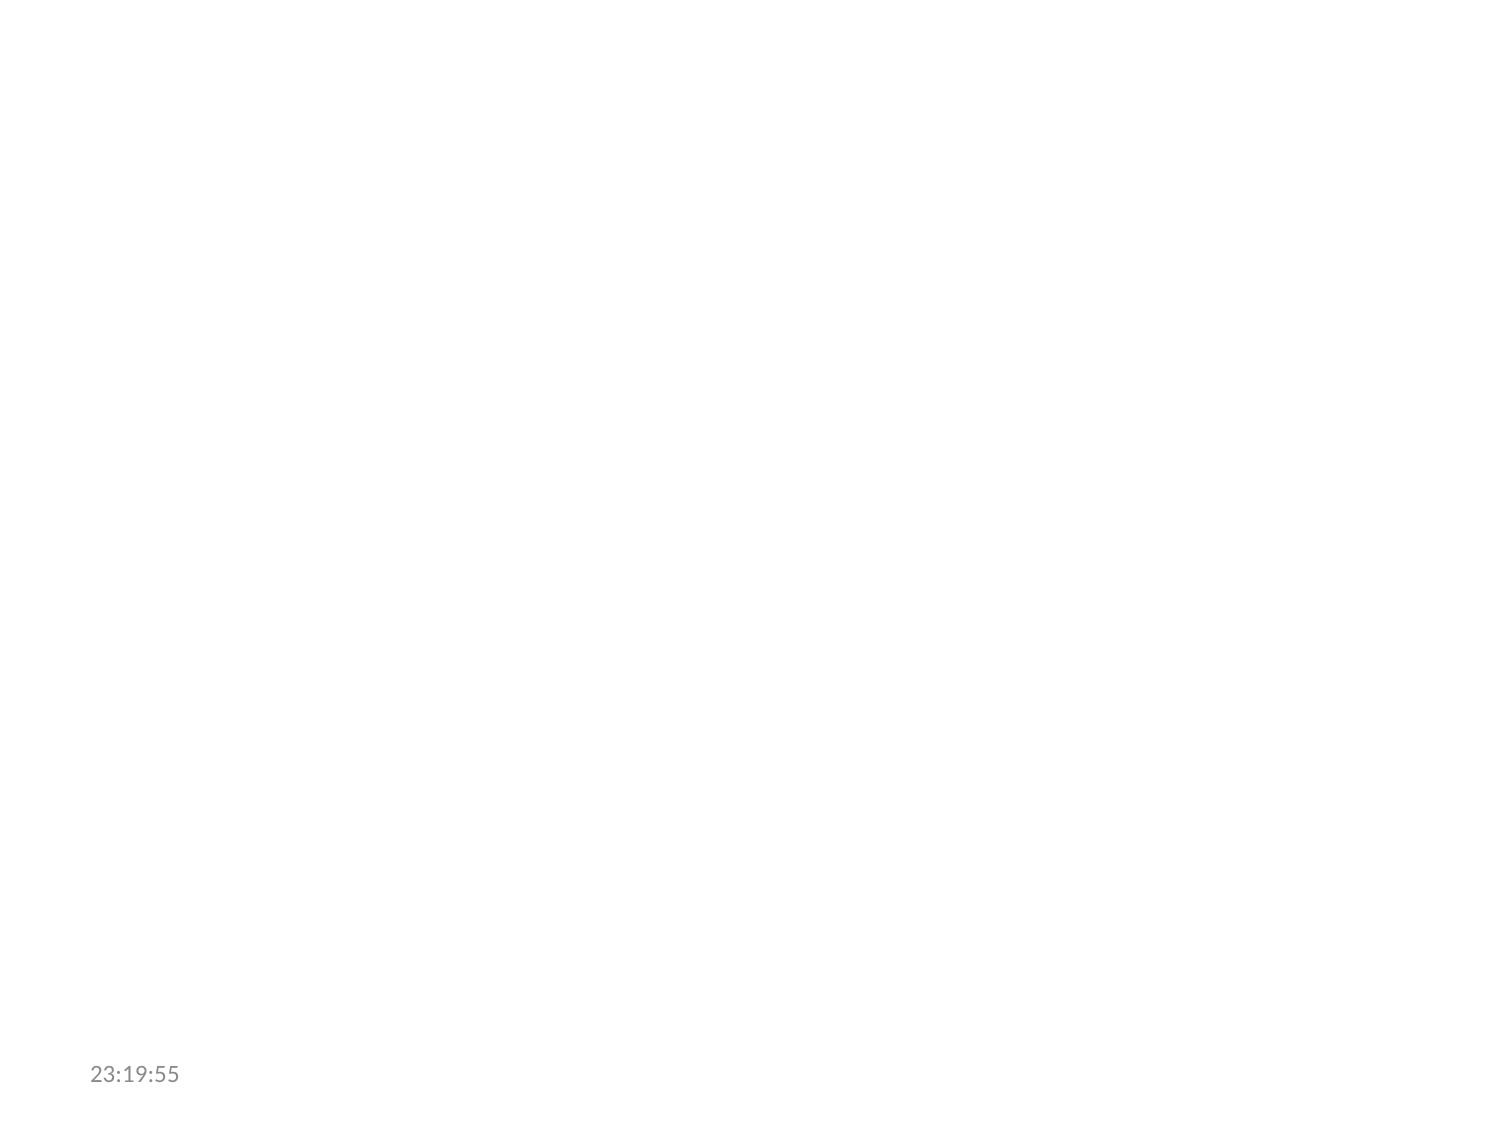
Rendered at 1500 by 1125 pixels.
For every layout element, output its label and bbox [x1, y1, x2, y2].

slide_number [75, 1042, 425, 1103]
